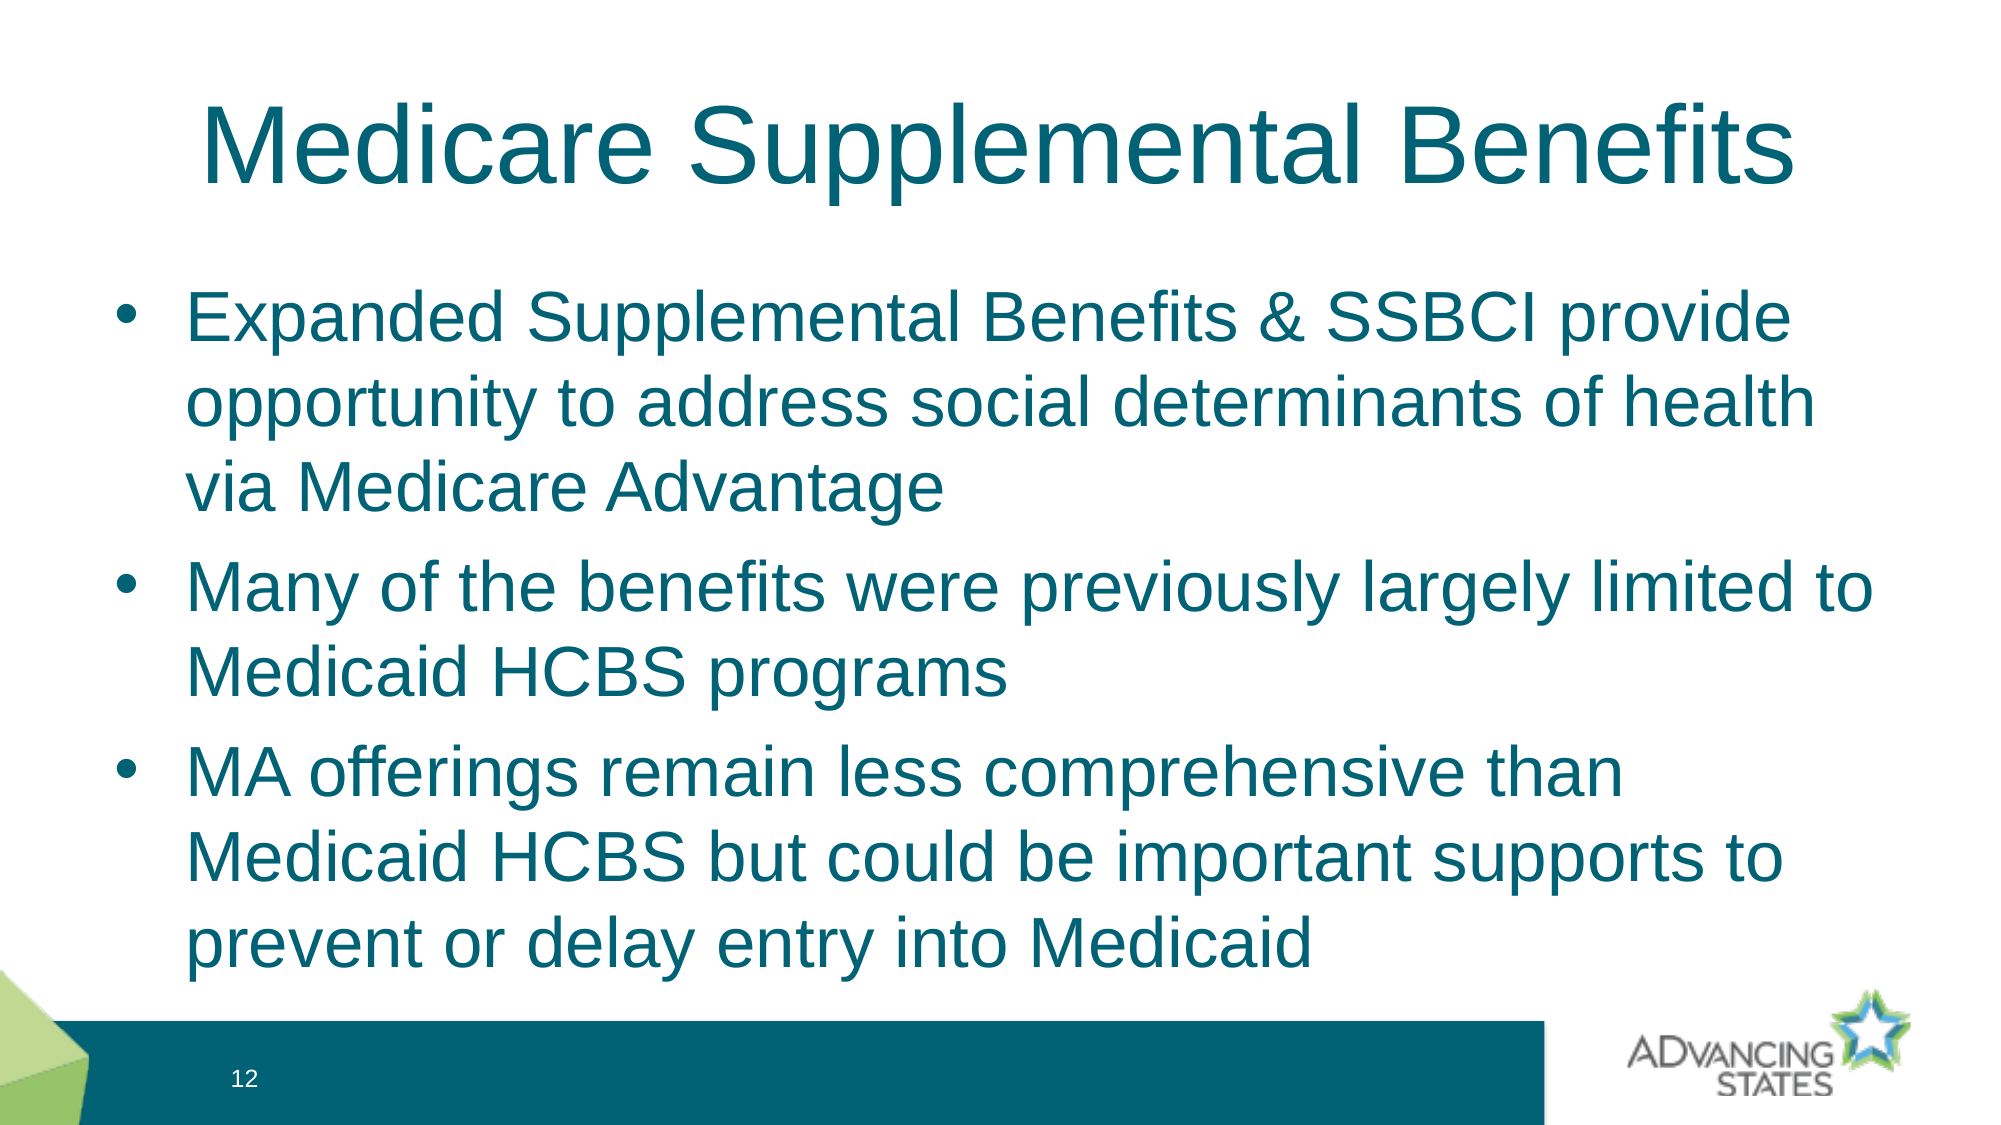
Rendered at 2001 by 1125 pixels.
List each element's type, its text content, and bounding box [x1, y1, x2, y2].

title Medicare Supplemental Benefits [99, 45, 1900, 233]
slide_number 12 [215, 1047, 683, 1108]
list Expanded Supplemental Benefits & SSBCI provide opportunity to address social determinants of health via Medicare Advantage Many of the benefits were previously largely limited to Medicaid HCBS programs MA offerings remain less comprehensive than Medicaid HCBS but could be important supports to prevent or delay entry into Medicaid [99, 262, 1900, 1005]
